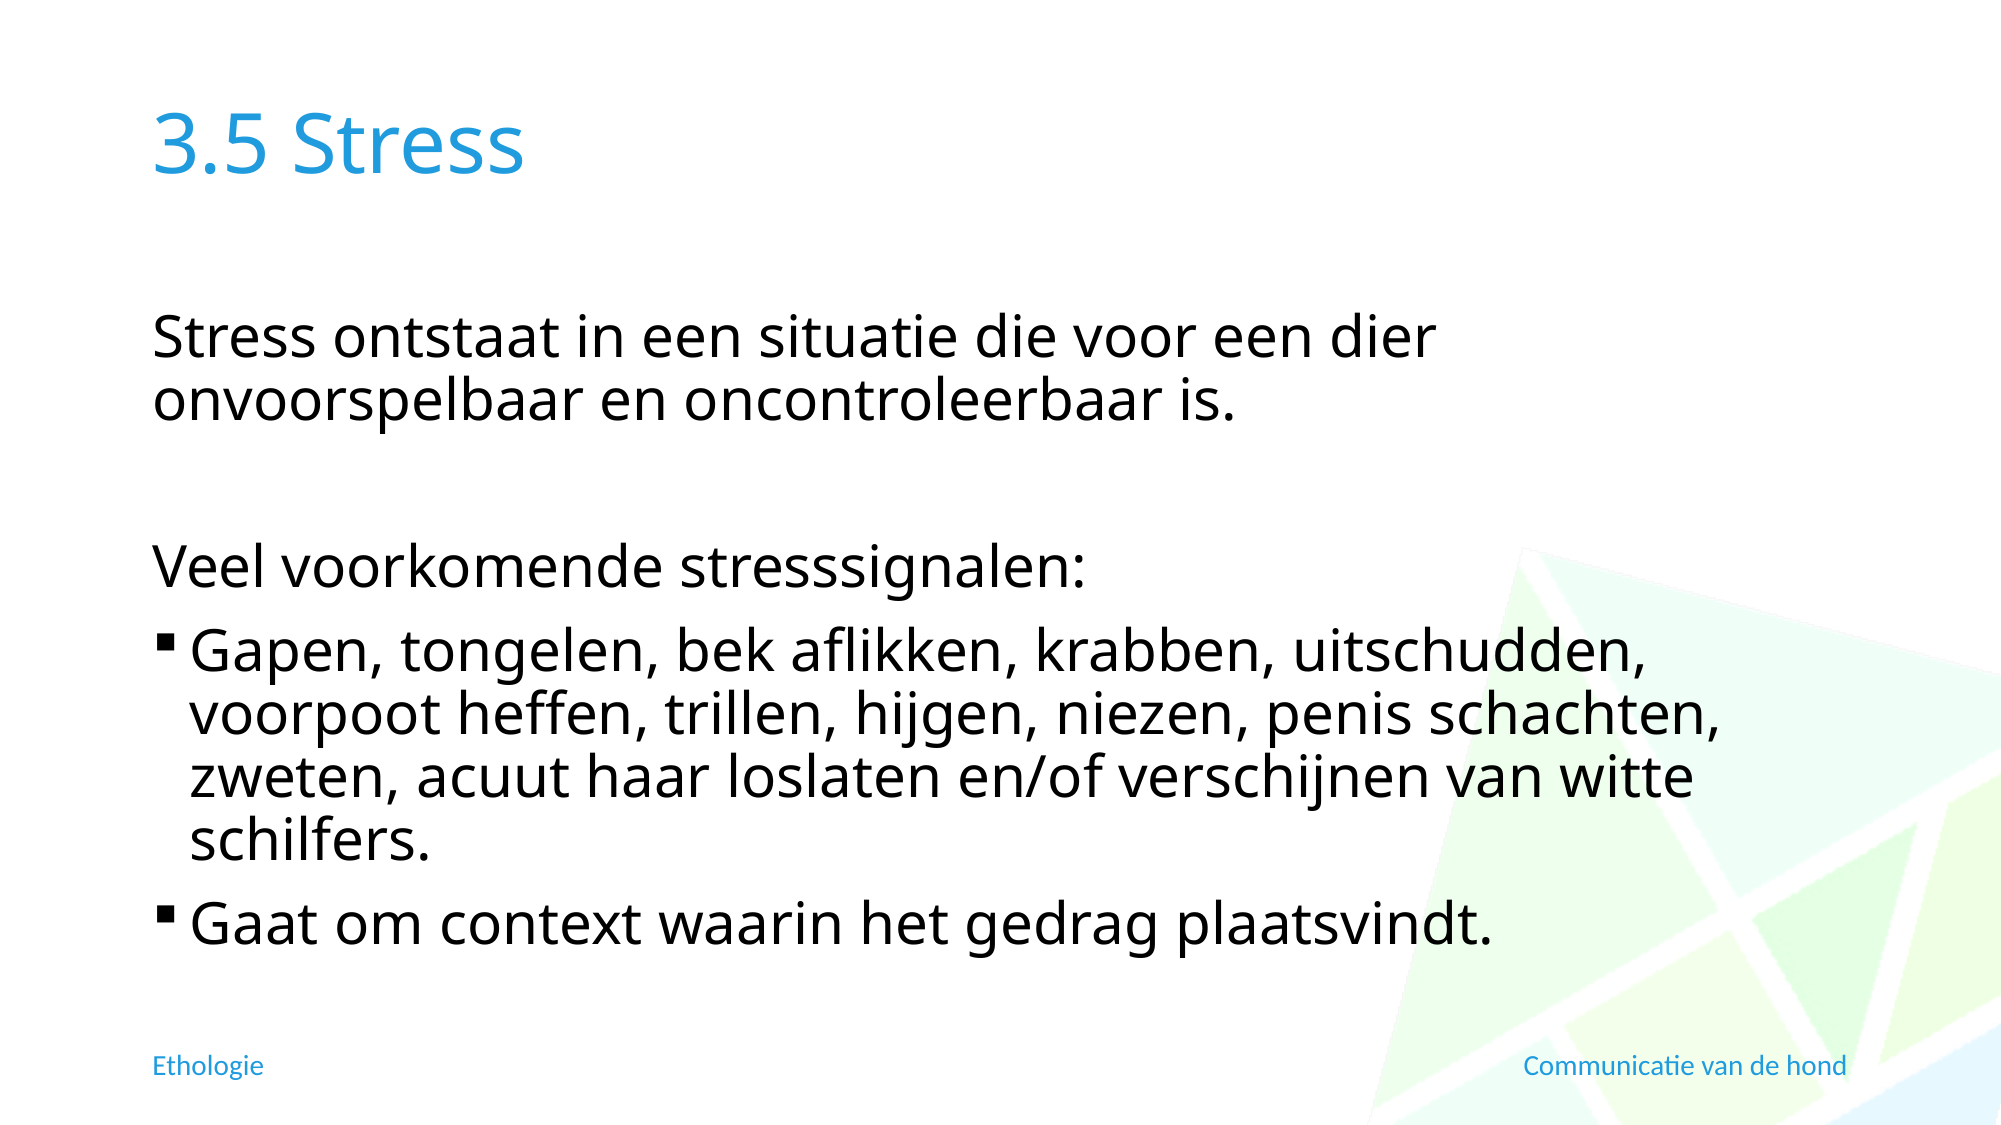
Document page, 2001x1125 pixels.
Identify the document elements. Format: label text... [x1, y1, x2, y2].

list Stress ontstaat in een situatie die voor een dier onvoorspelbaar en oncontroleerbaar is. Veel voorkomende stresssignalen: Gapen, tongelen, bek aflikken, krabben, uitschudden, voorpoot heffen, trillen, hijgen, niezen, penis schachten, zweten, acuut haar loslaten en/of verschijnen van witte schilfers. Gaat om context waarin het gedrag plaatsvindt. [137, 299, 1863, 1014]
list Ethologie [137, 1042, 588, 1103]
title 3.5 Stress [137, 59, 1863, 234]
list Communicatie van de hond [1412, 1042, 1863, 1103]
